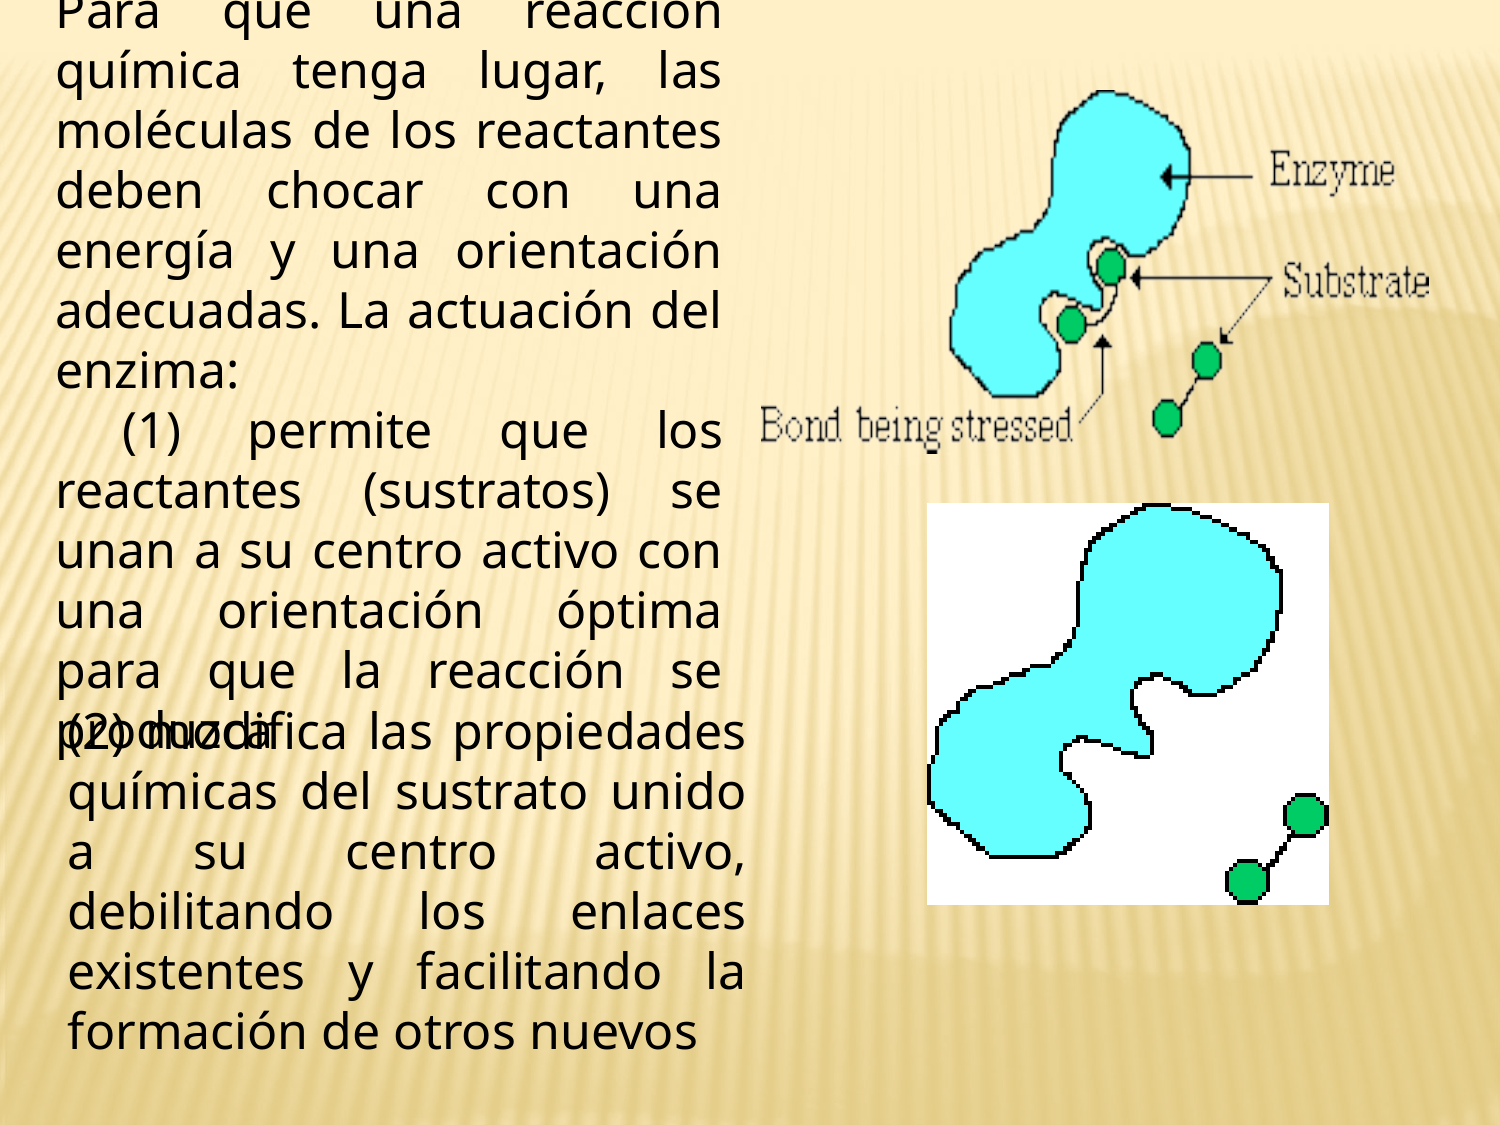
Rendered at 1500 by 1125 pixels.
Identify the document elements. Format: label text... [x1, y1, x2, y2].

text_box Para que una reacción química tenga lugar, las moléculas de los reactantes deben chocar con una energía y una orientación adecuadas. La actuación del enzima: (1) permite que los reactantes (sustratos) se unan a su centro activo con una orientación óptima para que la reacción se produzca [41, 56, 739, 681]
text_box (2) modifica las propiedades químicas del sustrato unido a su centro activo, debilitando los enlaces existentes y facilitando la formación de otros nuevos [53, 692, 762, 1068]
picture [926, 503, 1329, 906]
picture [761, 89, 1430, 455]
